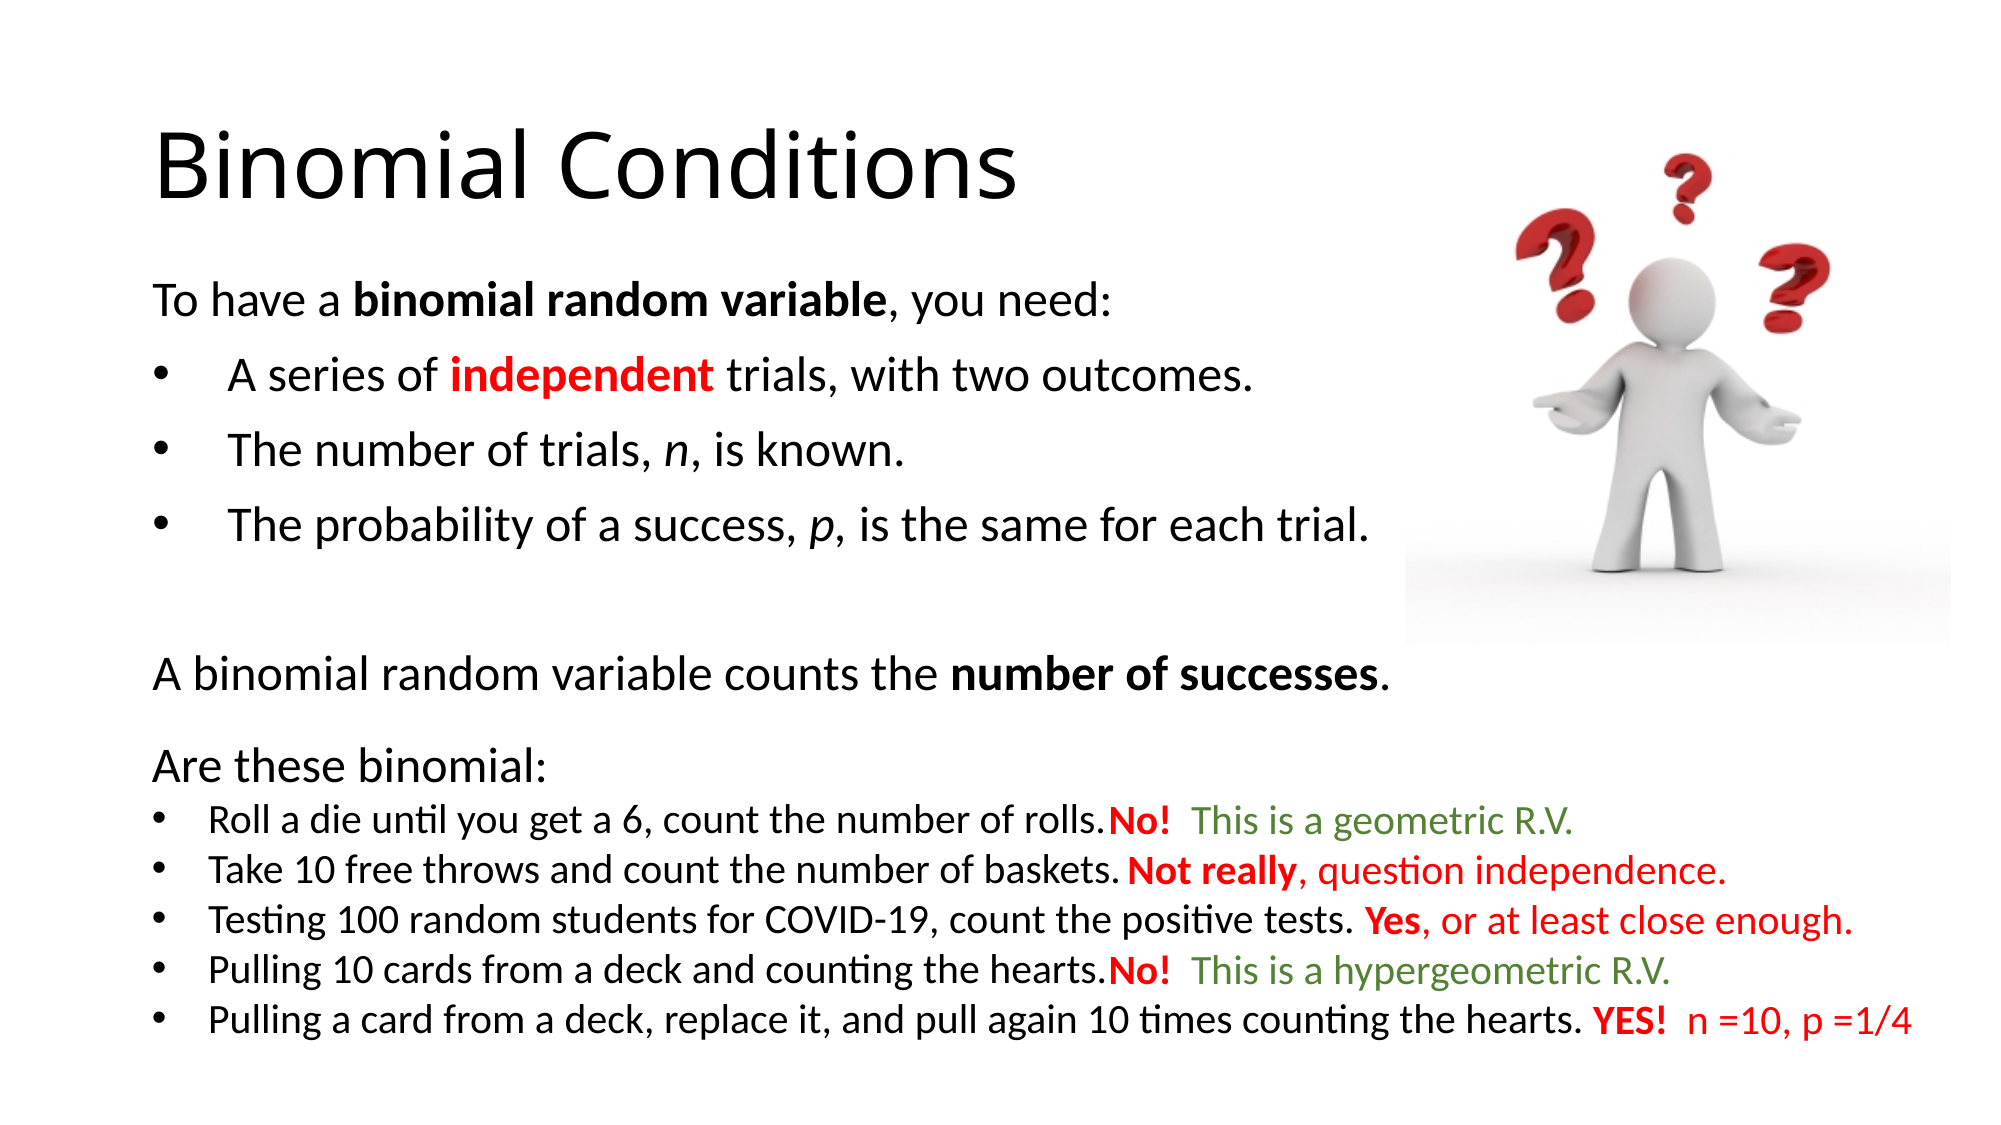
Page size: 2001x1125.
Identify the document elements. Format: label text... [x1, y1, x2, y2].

text_box No! This is a geometric R.V. Not really, question independence. Yes, or at least close enough. No! This is a hypergeometric R.V. YES! n =10, p =1/4 [1093, 785, 1966, 1051]
title Binomial Conditions [137, 59, 1863, 265]
picture [1405, 102, 1951, 645]
text_box Are these binomial: Roll a die until you get a 6, count the number of rolls. Take 10 free throws and count the number of baskets. Testing 100 random students for COVID-19, count the positive tests. Pulling 10 cards from a deck and counting the hearts. Pulling a card from a deck, replace it, and pull again 10 times counting the hearts. [136, 724, 1666, 1050]
list To have a binomial random variable, you need: A series of independent trials, with two outcomes. The number of trials, n, is known. The probability of a success, p, is the same for each trial. A binomial random variable counts the number of successes. [137, 265, 1863, 717]
